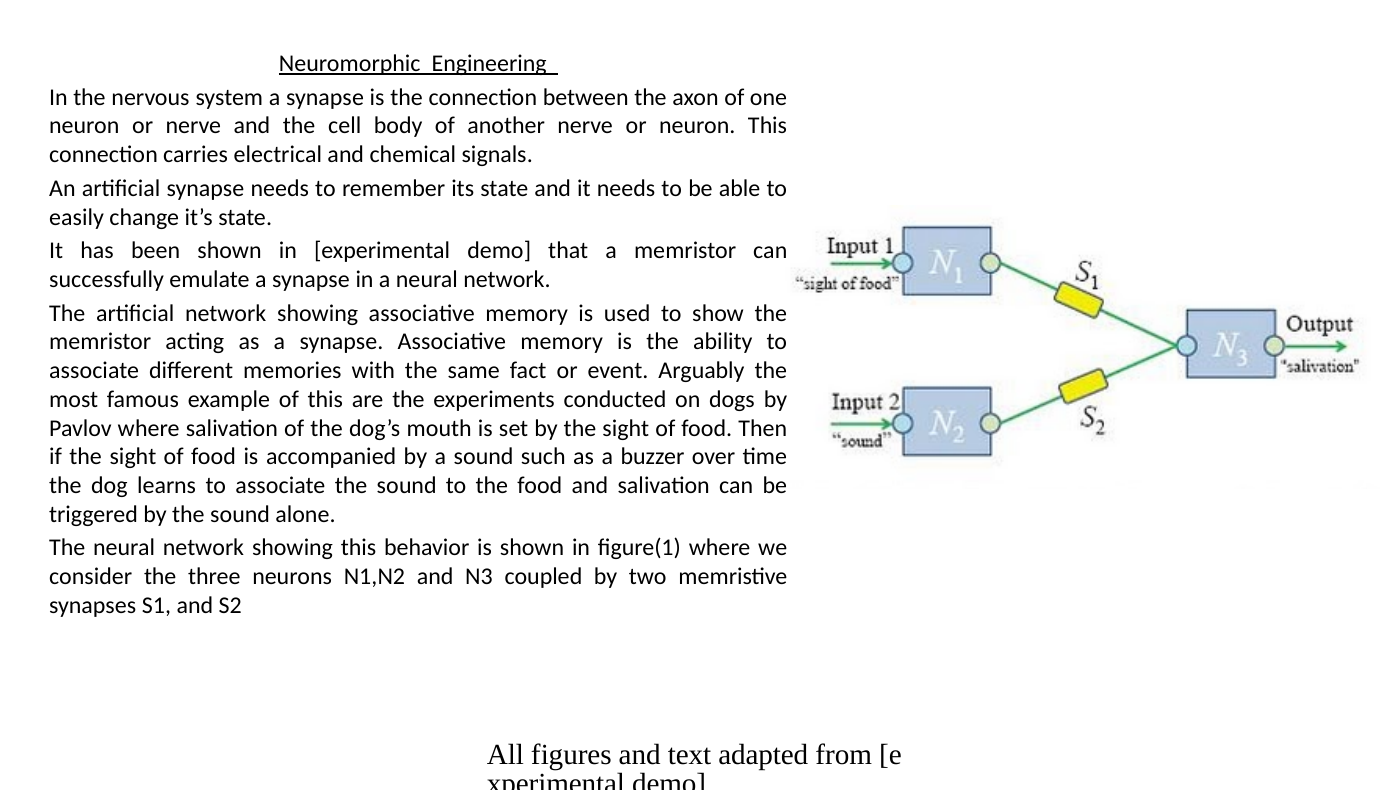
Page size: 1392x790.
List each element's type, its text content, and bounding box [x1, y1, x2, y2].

picture [766, 205, 1392, 490]
text_box Neuromorphic Engineering In the nervous system a synapse is the connection between the axon of one neuron or nerve and the cell body of another nerve or neuron. This connection carries electrical and chemical signals. An artificial synapse needs to remember its state and it needs to be able to easily change it’s state. It has been shown in [experimental demo] that a memristor can successfully emulate a synapse in a neural network. The artificial network showing associative memory is used to show the memristor acting as a synapse. Associative memory is the ability to associate different memories with the same fact or event. Arguably the most famous example of this are the experiments conducted on dogs by Pavlov where salivation of the dog’s mouth is set by the sight of food. Then if the sight of food is accompanied by a sound such as a buzzer over time the dog learns to associate the sound to the food and salivation can be triggered by the sound alone. The neural network showing this behavior is shown in figure(1) where we consider the three neurons N1,N2 and N3 coupled by two memristive synapses S1, and S2 [34, 40, 803, 655]
footer All figures and text adapted from [experimental demo] [475, 731, 917, 774]
